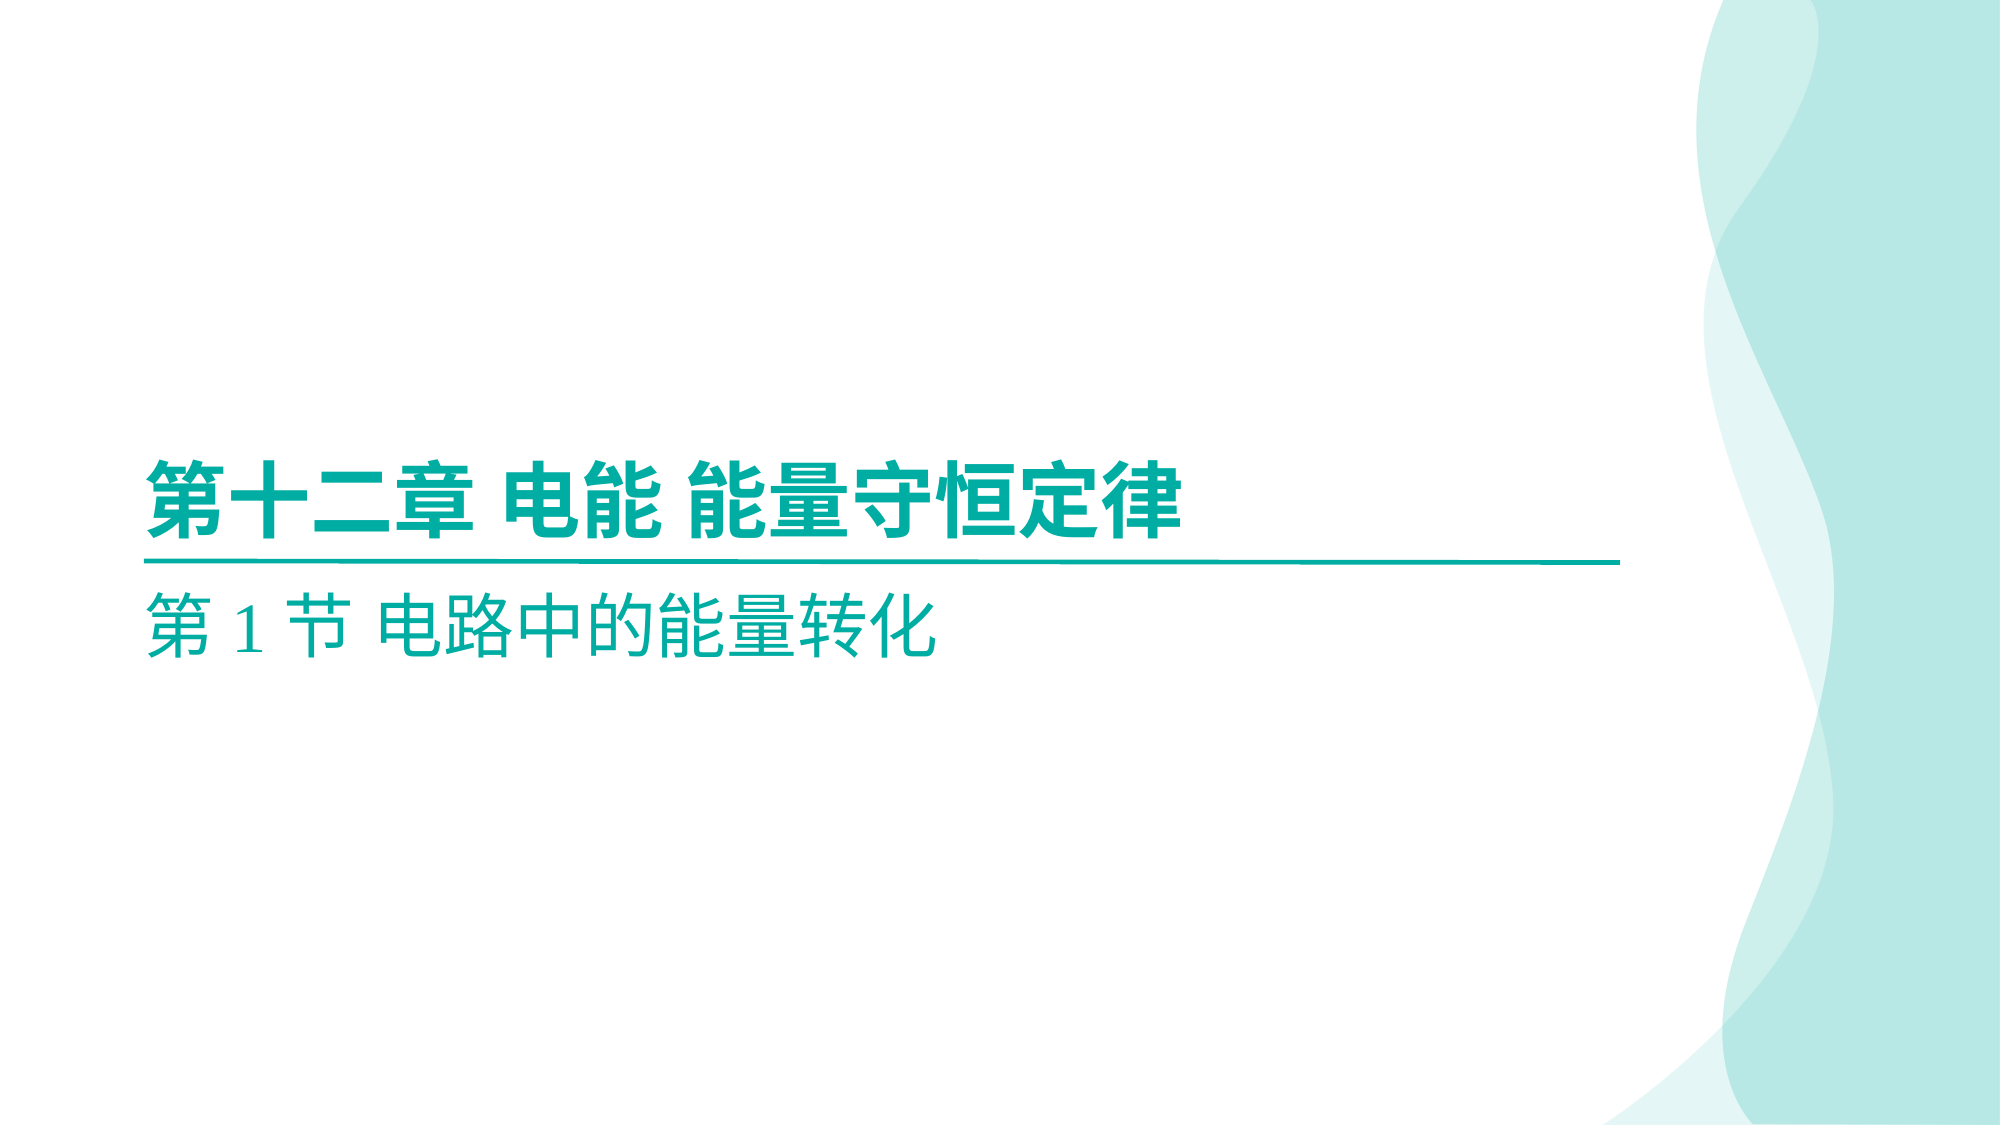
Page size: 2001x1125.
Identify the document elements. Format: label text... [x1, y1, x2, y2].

text_box 第1节 电路中的能量转化 [143, 572, 1875, 674]
picture [0, 0, 2000, 1125]
text_box 第十二章 电能 能量守恒定律 [143, 436, 1875, 555]
